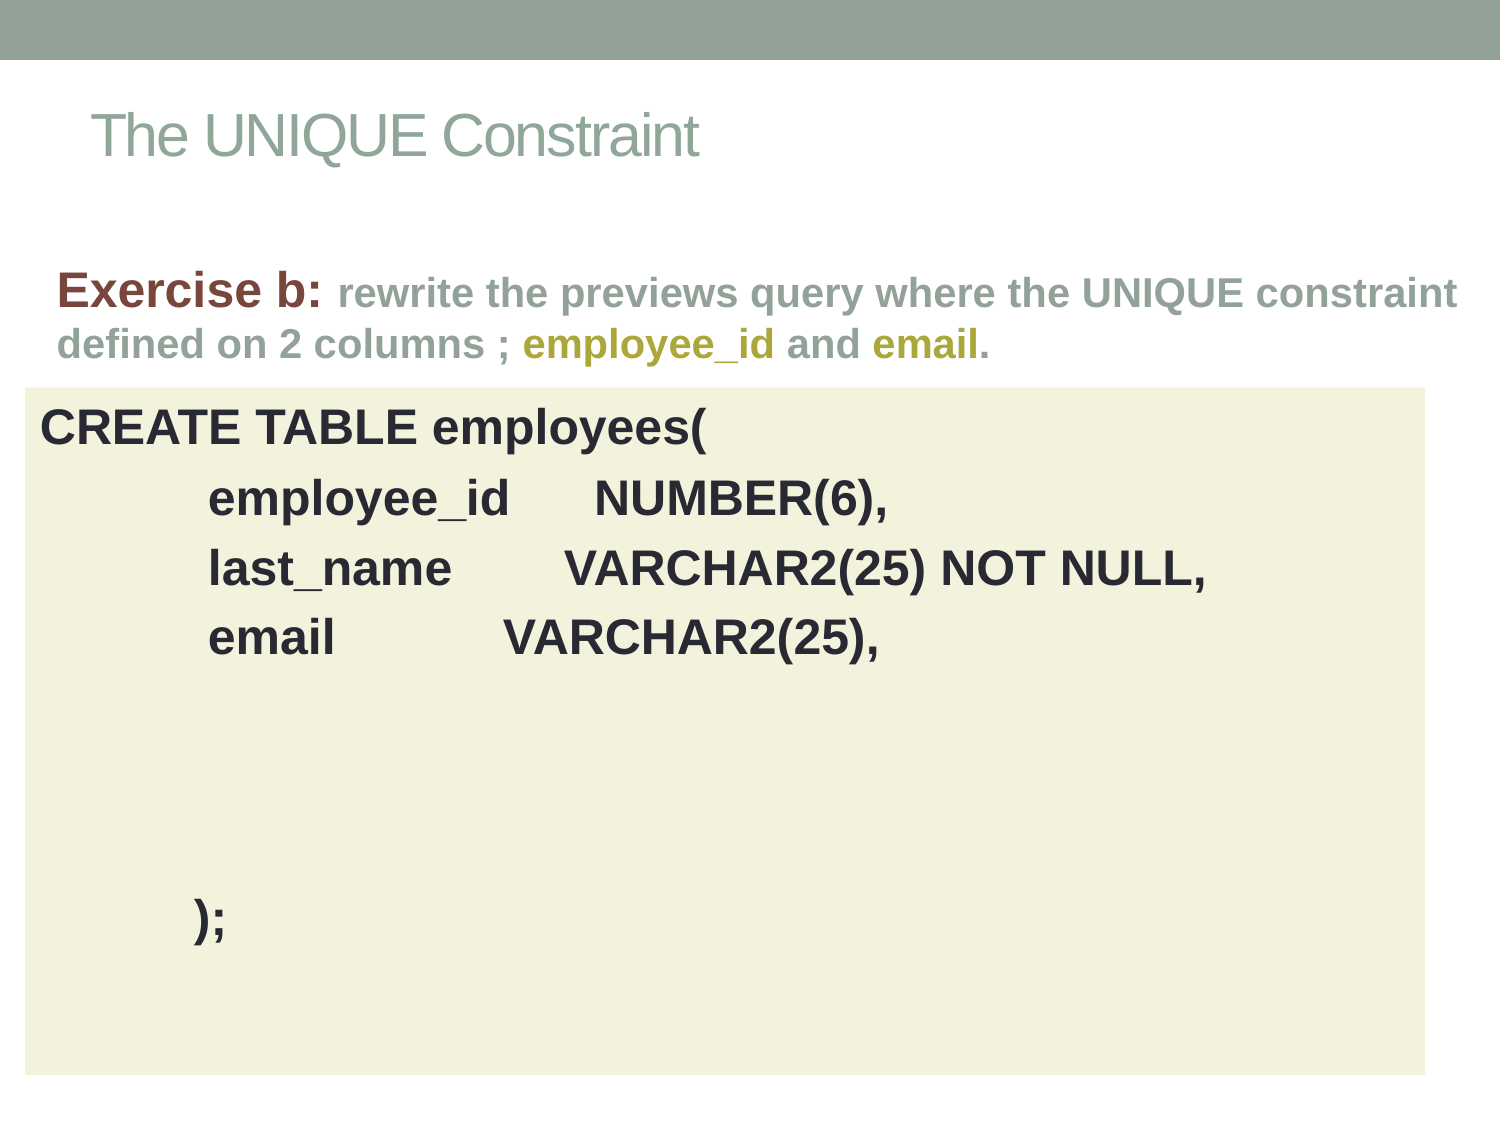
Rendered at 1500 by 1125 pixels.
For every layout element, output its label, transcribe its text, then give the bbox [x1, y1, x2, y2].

title The UNIQUE Constraint [75, 87, 1425, 249]
text_box Exercise b: rewrite the previews query where the UNIQUE constraint defined on 2 columns ; employee_id and email. [41, 249, 1485, 375]
list CREATE TABLE employees( employee_id NUMBER(6), last_name VARCHAR2(25) NOT NULL, email VARCHAR2(25), ); [24, 387, 1425, 1075]
